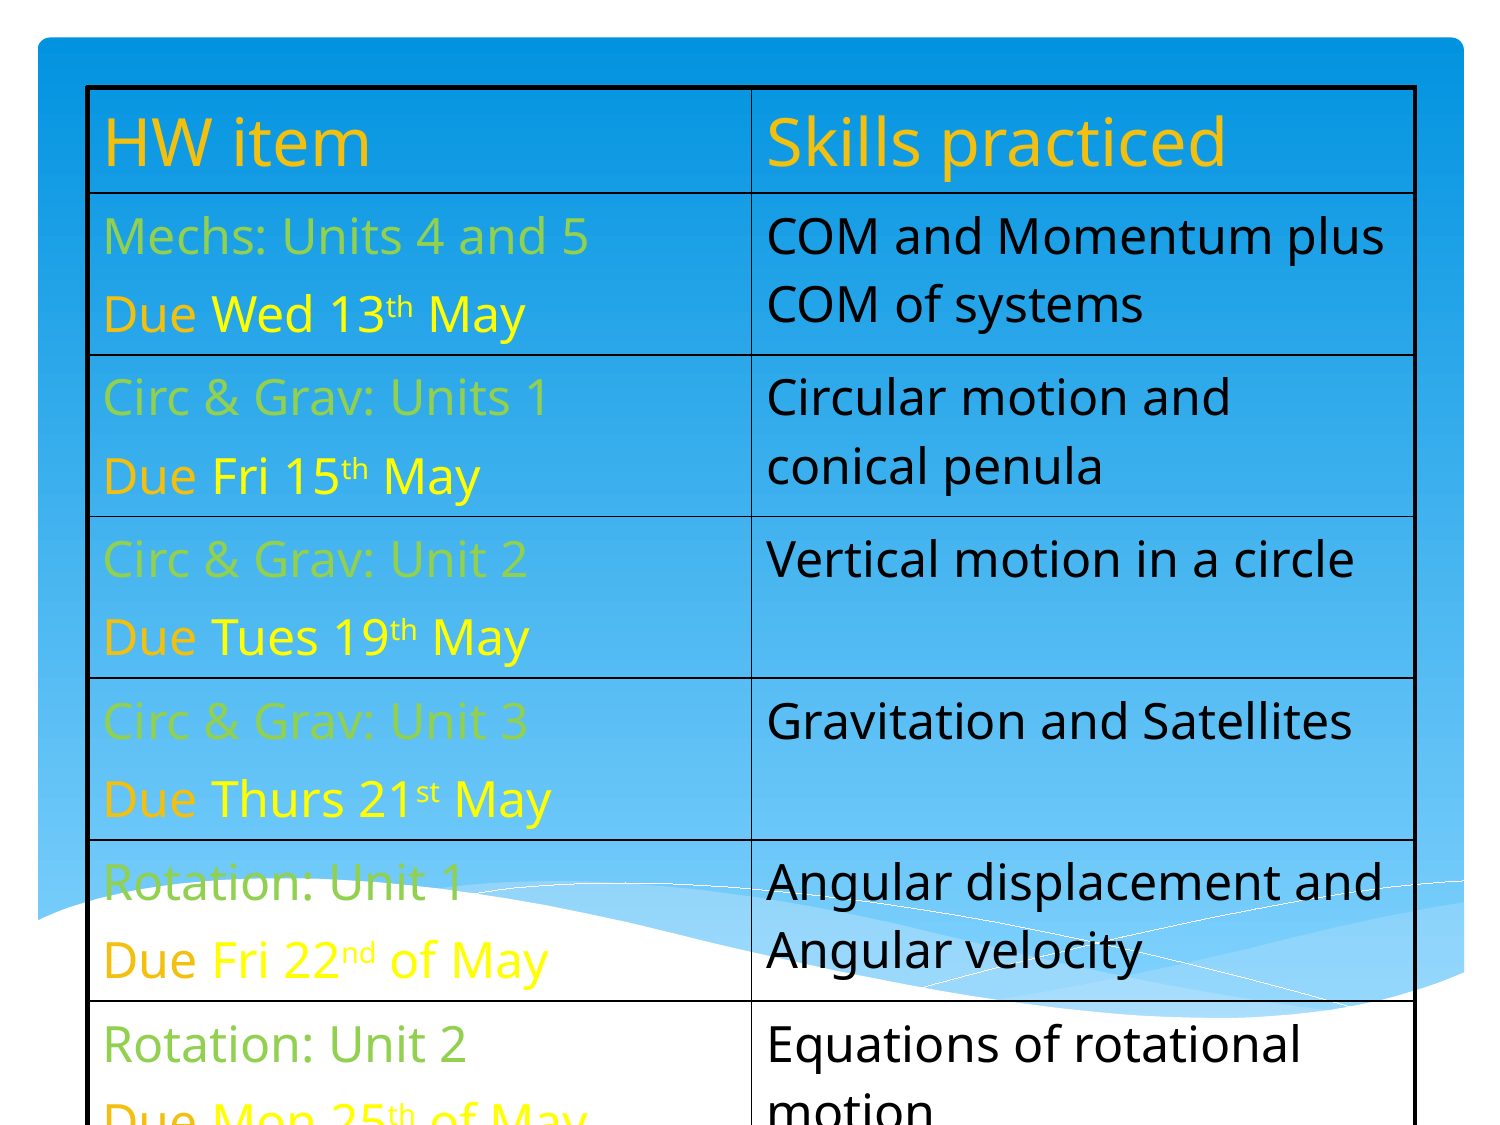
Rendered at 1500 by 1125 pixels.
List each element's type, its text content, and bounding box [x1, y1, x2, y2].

table_cell Rotation: Unit 1 Due Fri 22nd of May [90, 841, 751, 1000]
table_cell Circ & Grav: Units 1 Due Fri 15th May [90, 356, 751, 516]
table_cell Circ & Grav: Unit 3 Due Thurs 21st May [90, 679, 751, 839]
table_cell Gravitation and Satellites [752, 679, 1413, 839]
table_cell Rotation: Unit 2 Due Mon 25th of May [90, 1002, 751, 1125]
table_cell Vertical motion in a circle [752, 517, 1413, 677]
table_cell Angular displacement and Angular velocity [752, 841, 1413, 1000]
table_header HW item [90, 90, 751, 192]
table_header Skills practiced [752, 90, 1413, 192]
table_cell Mechs: Units 4 and 5 Due Wed 13th May [90, 194, 751, 354]
table_cell COM and Momentum plus COM of systems [752, 194, 1413, 354]
table_cell Circ & Grav: Unit 2 Due Tues 19th May [90, 517, 751, 677]
table_cell Circular motion and conical penula [752, 356, 1413, 516]
table_cell Equations of rotational motion [752, 1002, 1413, 1125]
